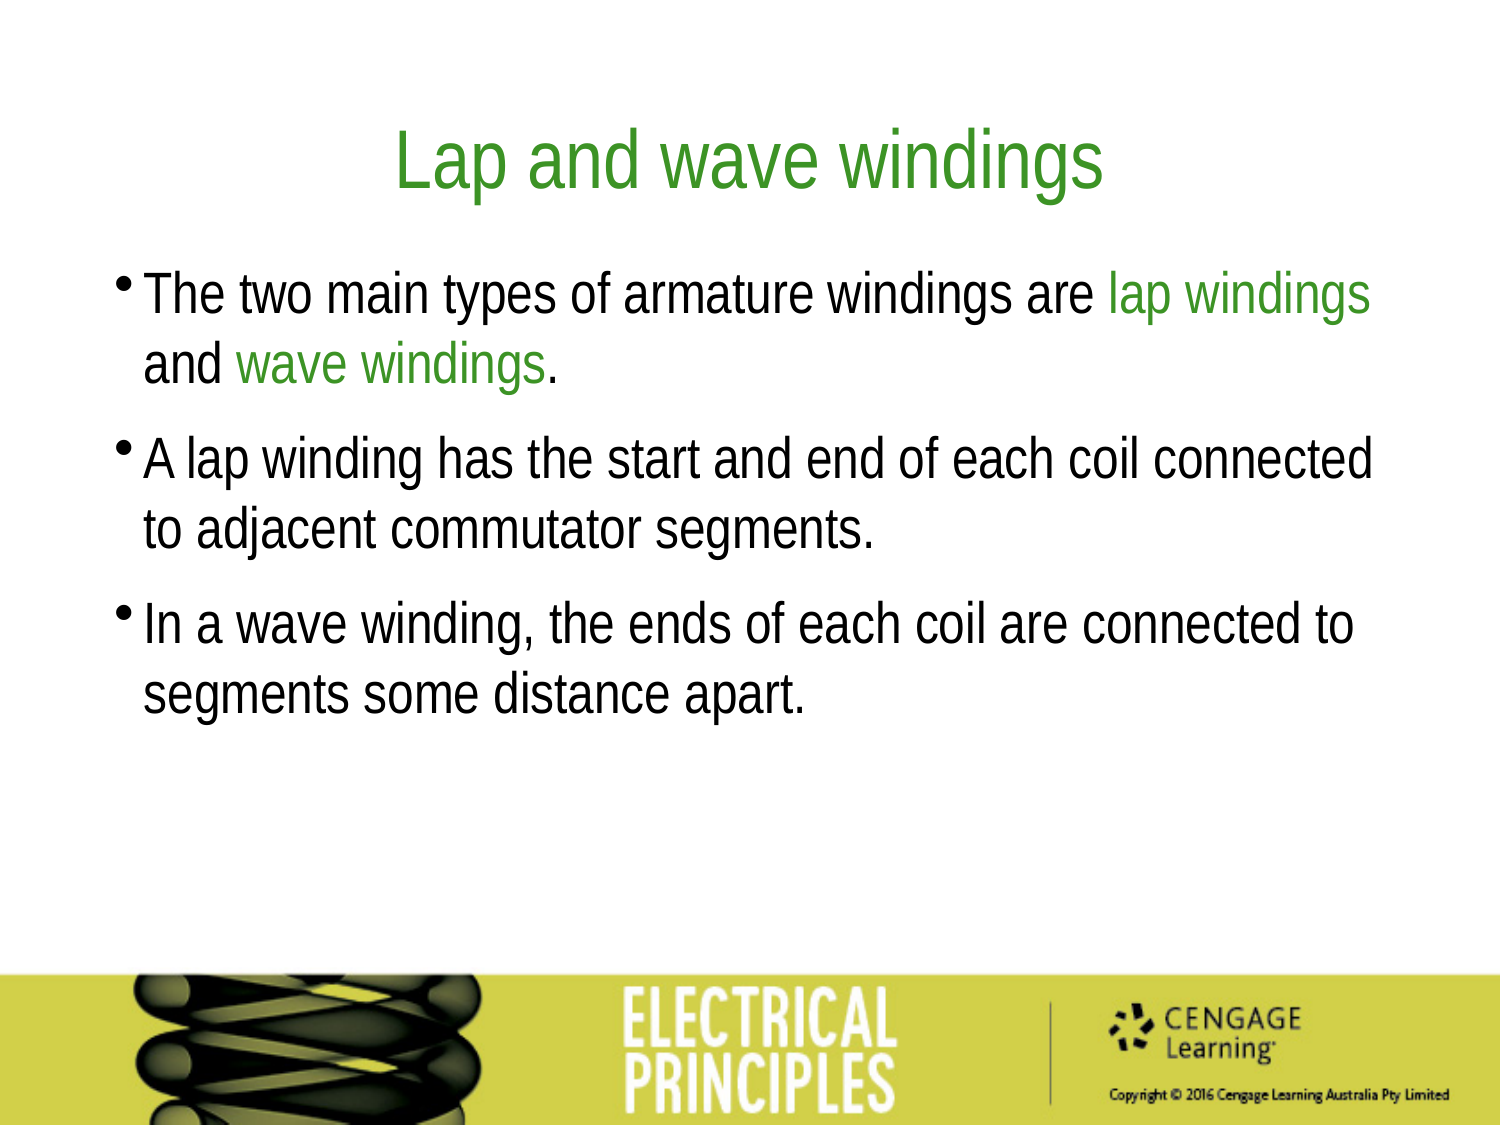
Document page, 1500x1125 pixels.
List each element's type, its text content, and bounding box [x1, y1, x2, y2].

text_box The two main types of armature windings are lap windings and wave windings. A lap winding has the start and end of each coil connected to adjacent commutator segments. In a wave winding, the ends of each coil are connected to segments some distance apart. [100, 247, 1400, 733]
title Lap and wave windings [0, 0, 1500, 207]
picture [0, 207, 1500, 1125]
